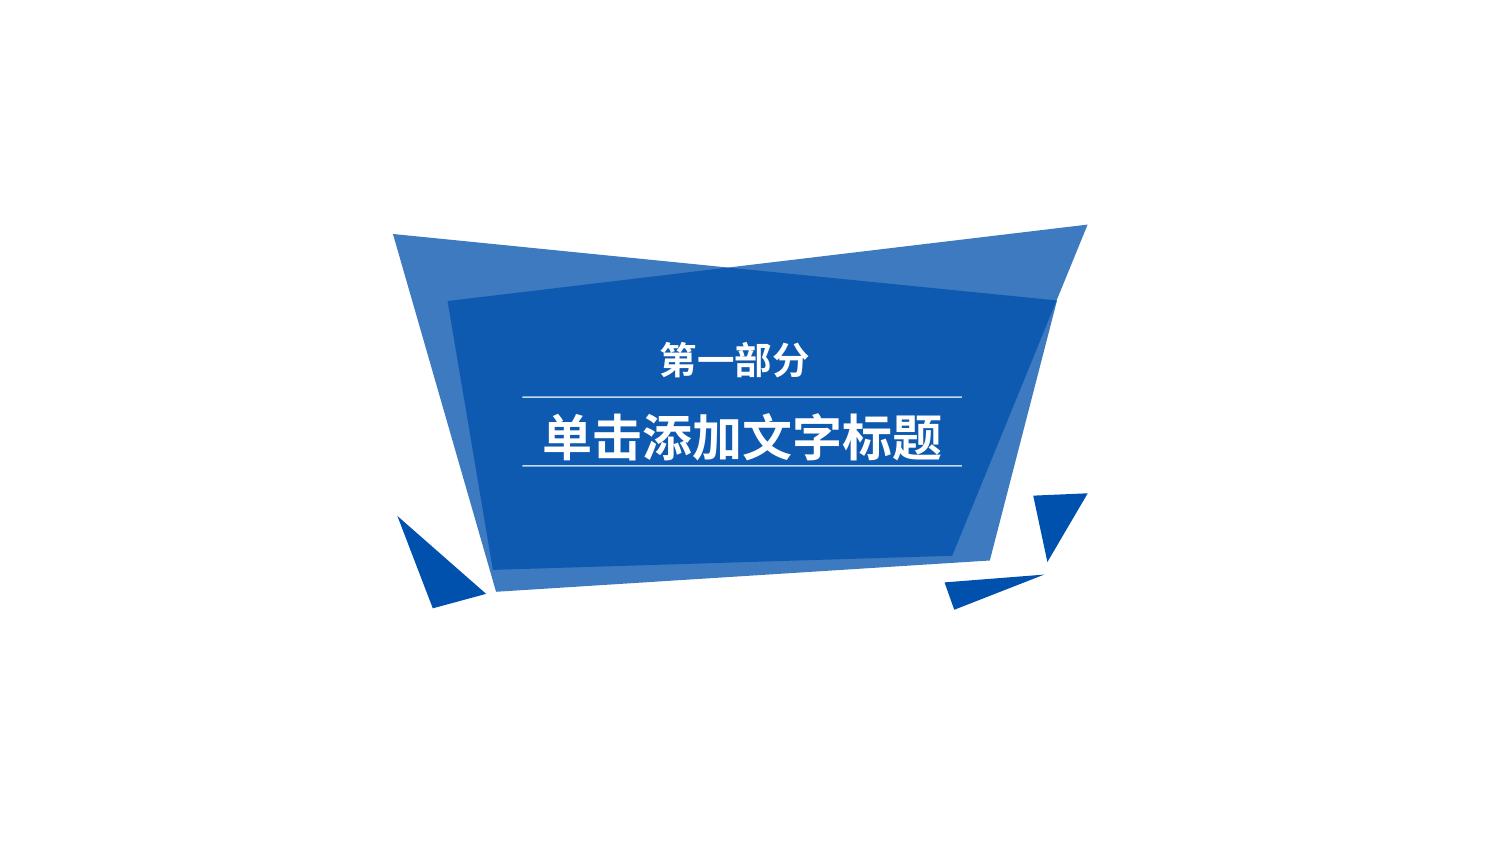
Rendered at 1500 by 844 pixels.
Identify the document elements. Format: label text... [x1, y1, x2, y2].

text_box [944, 574, 1045, 610]
text_box [447, 224, 1088, 570]
text_box [1033, 493, 1088, 563]
text_box [397, 515, 487, 609]
text_box 第一部分 [656, 320, 828, 381]
text_box [392, 233, 1057, 592]
